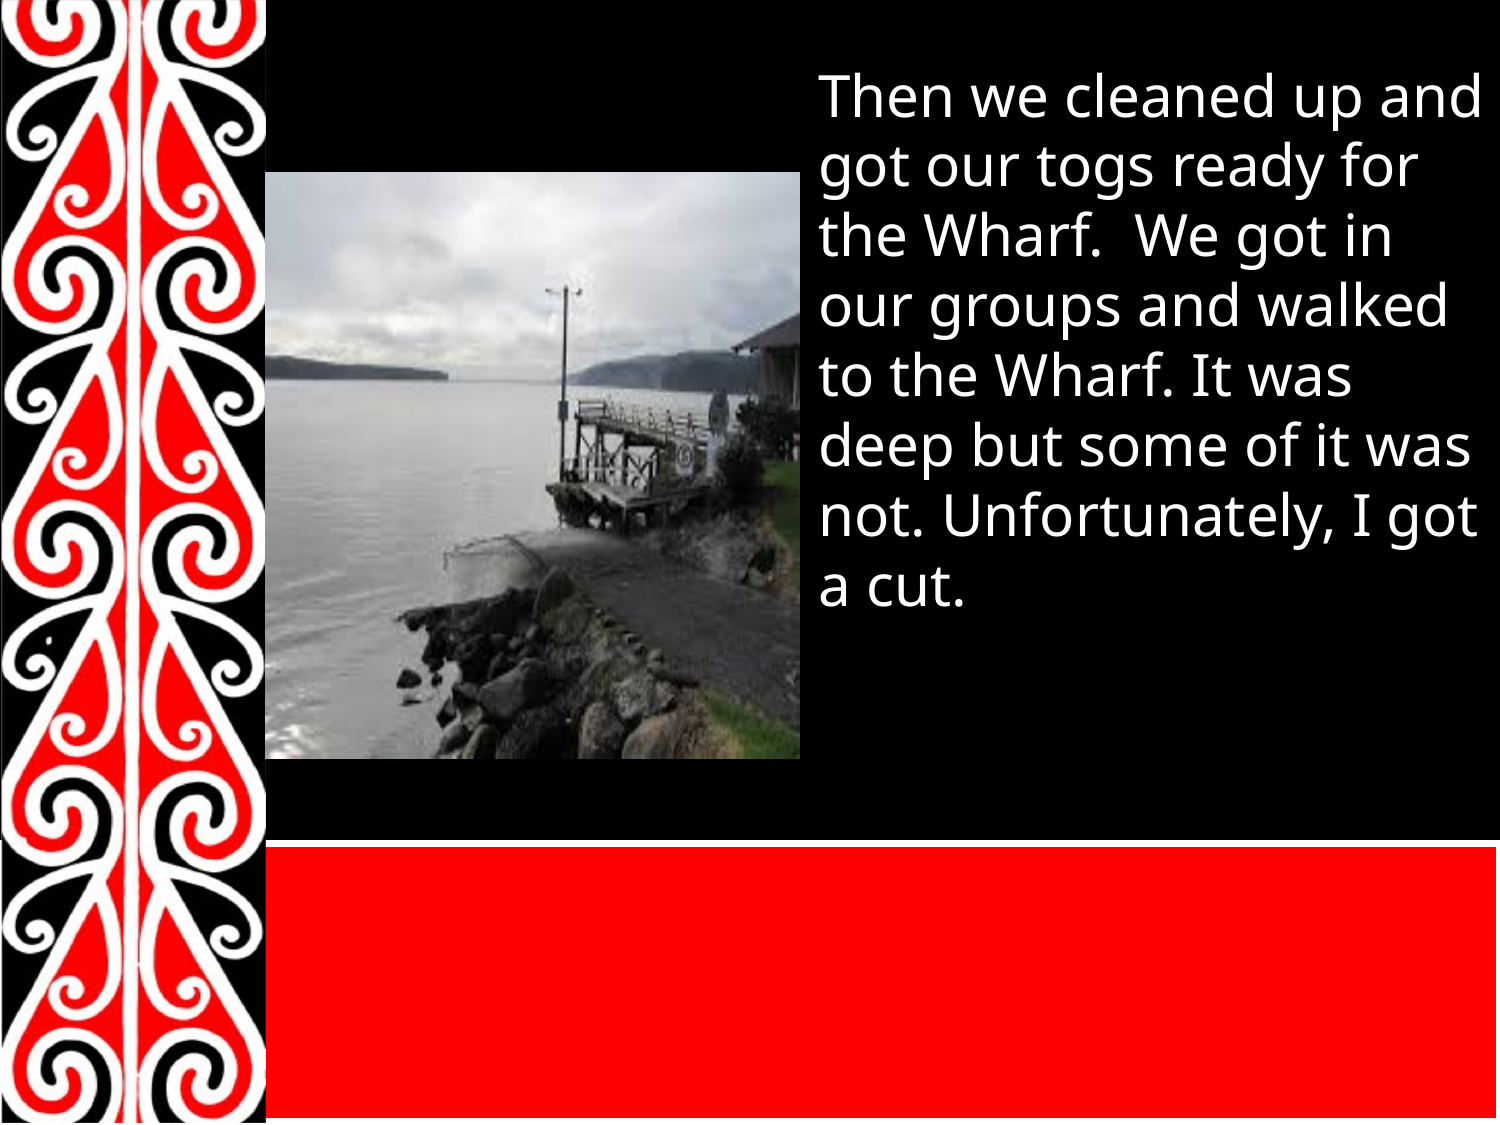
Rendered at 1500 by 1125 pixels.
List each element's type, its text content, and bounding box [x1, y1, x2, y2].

text_box [0, 840, 1500, 1125]
text_box Then we cleaned up and got our togs ready for the Wharf. We got in our groups and walked to the Wharf. It was deep but some of it was not. Unfortunately, I got a cut. [803, 51, 1500, 626]
picture [0, 1, 800, 1122]
